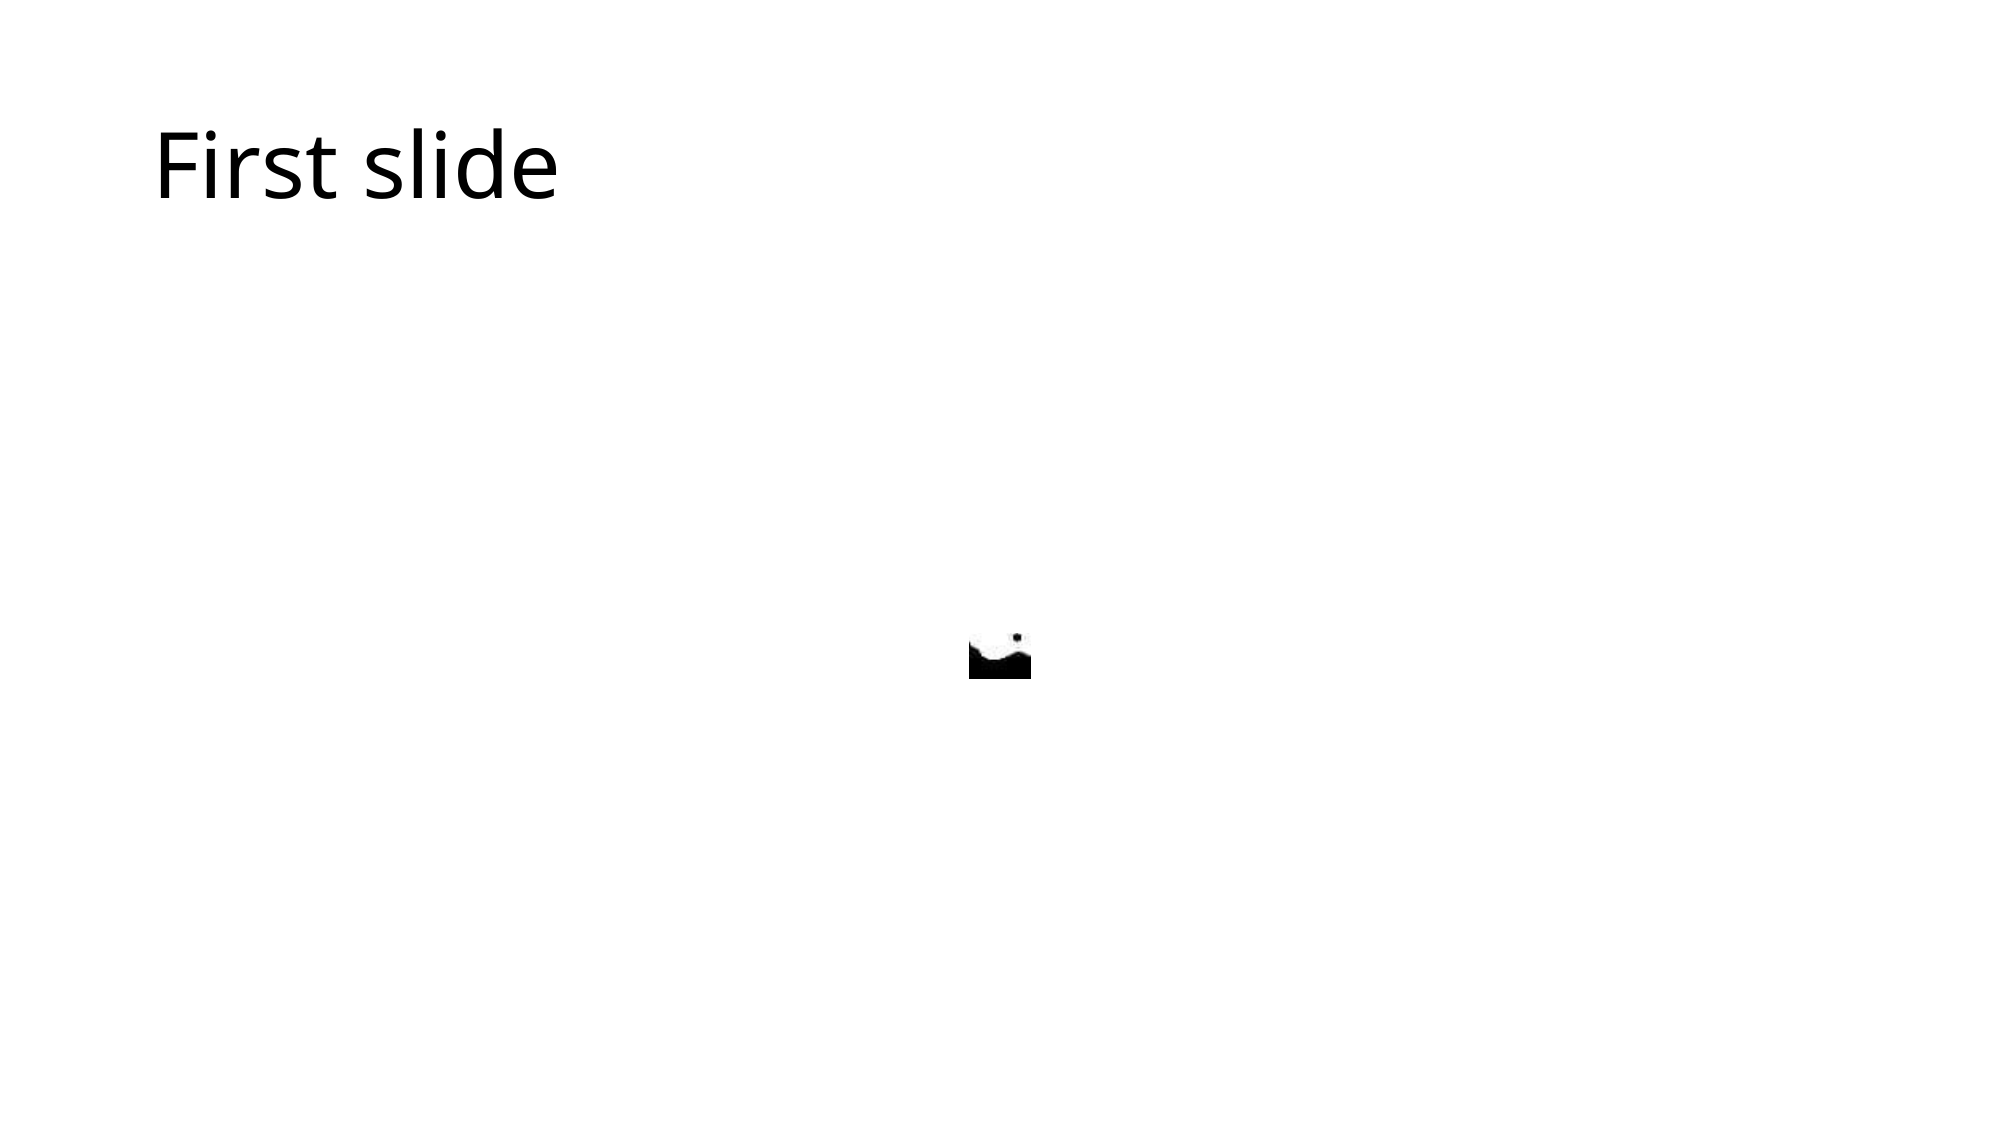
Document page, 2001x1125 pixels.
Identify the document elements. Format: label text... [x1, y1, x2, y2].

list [969, 633, 1031, 679]
title First slide [137, 59, 1863, 278]
